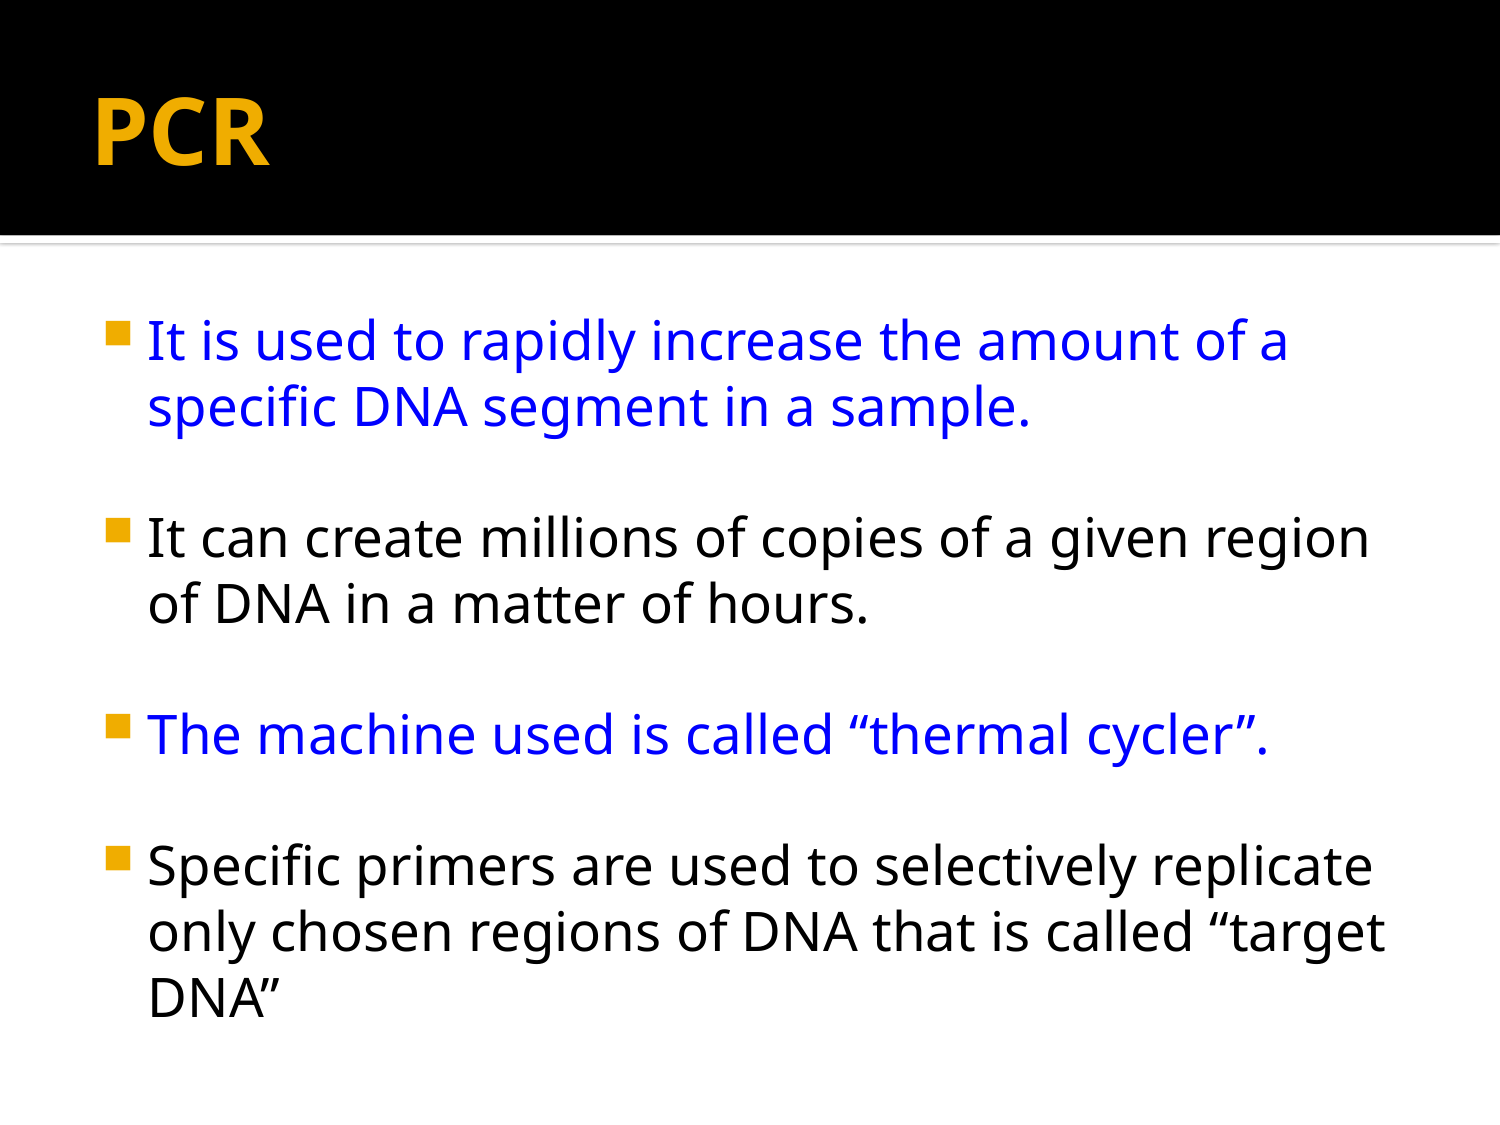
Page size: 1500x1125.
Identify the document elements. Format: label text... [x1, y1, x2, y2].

title PCR [75, 25, 1425, 231]
list It is used to rapidly increase the amount of a specific DNA segment in a sample. It can create millions of copies of a given region of DNA in a matter of hours. The machine used is called “thermal cycler”. Specific primers are used to selectively replicate only chosen regions of DNA that is called “target DNA” [75, 291, 1425, 1050]
